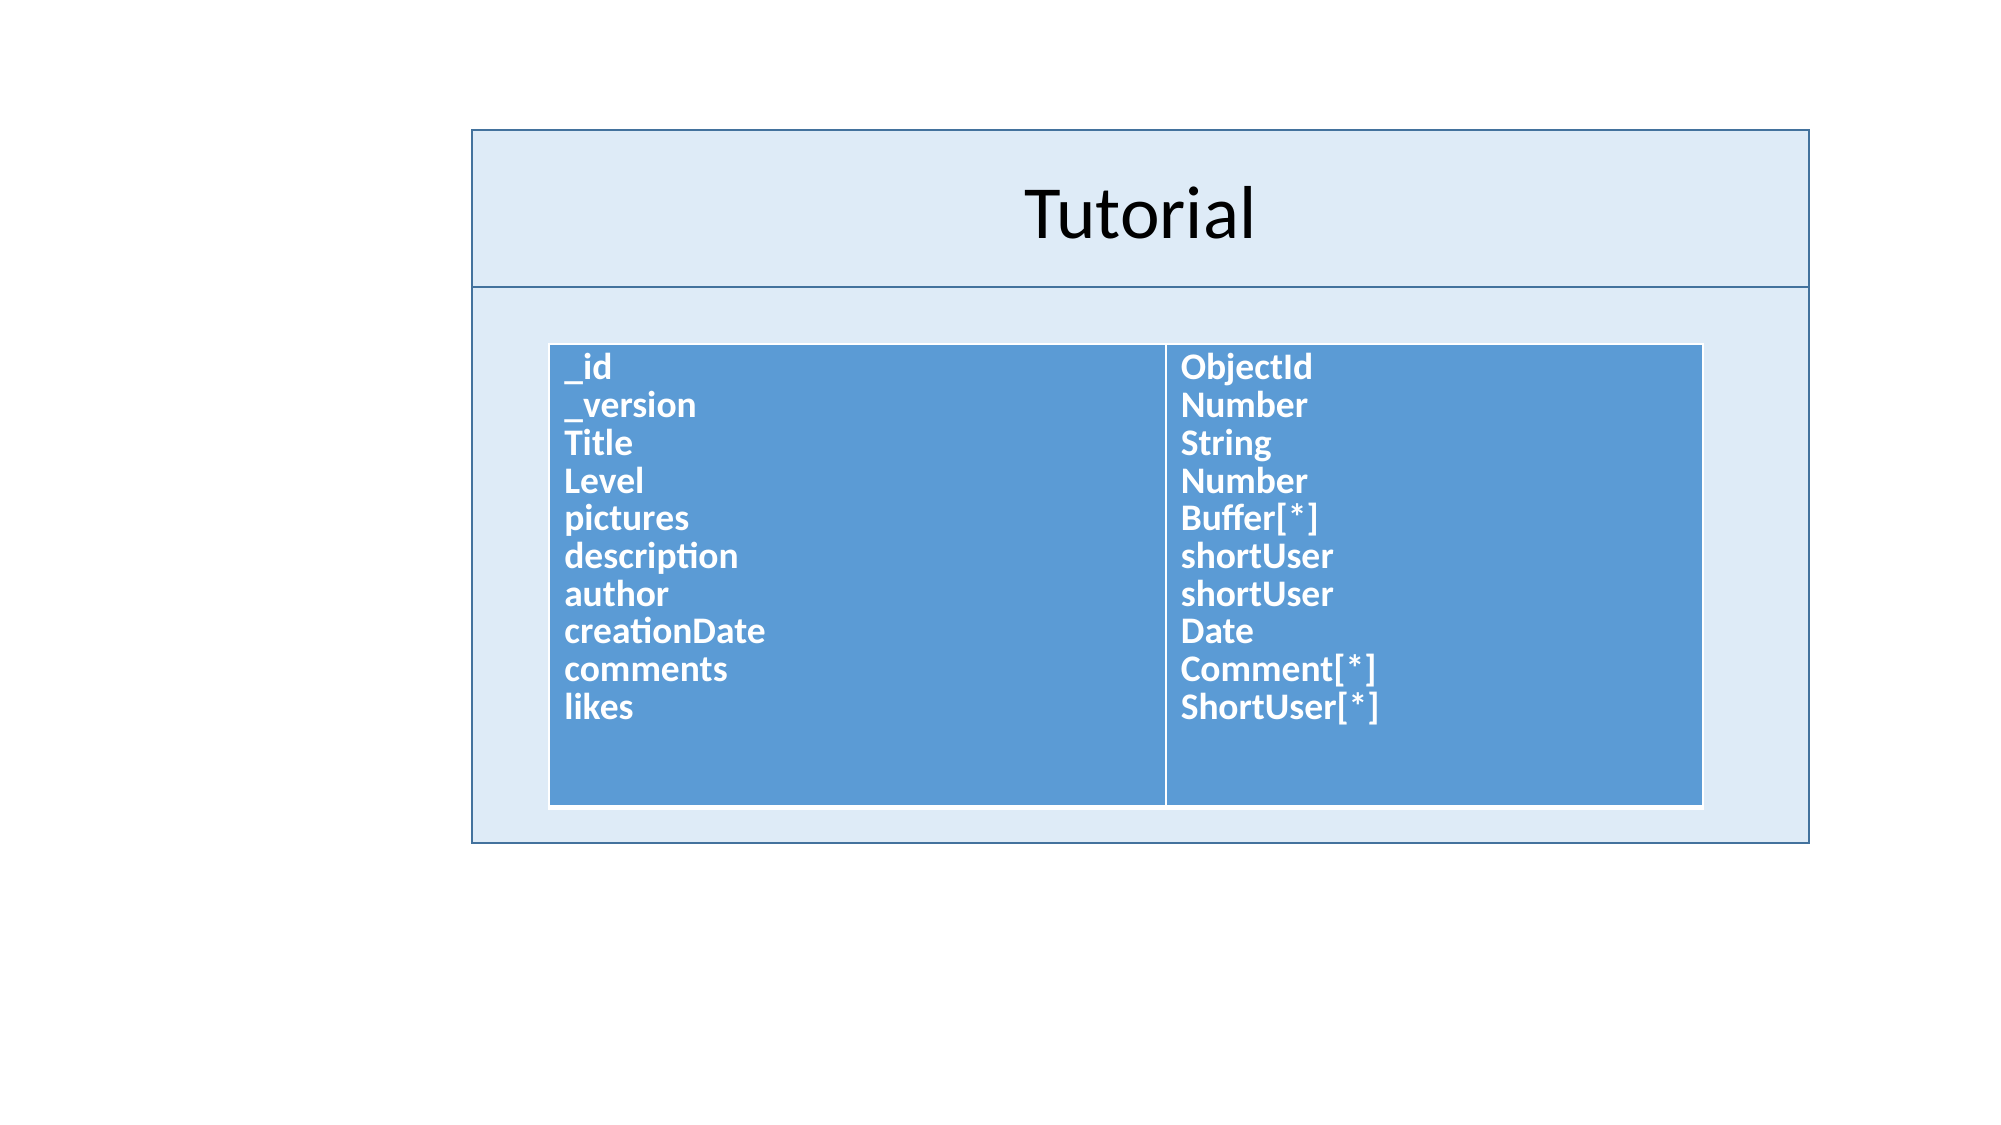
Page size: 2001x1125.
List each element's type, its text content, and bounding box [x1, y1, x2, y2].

table_header ObjectId Number String Number Buffer[*] shortUser shortUser Date Comment[*] ShortUser[*] [1167, 345, 1702, 805]
table_header _id _version Title Level pictures description author creationDate comments likes [550, 345, 1165, 805]
text_box [471, 288, 1810, 844]
text_box Tutorial [471, 129, 1810, 288]
